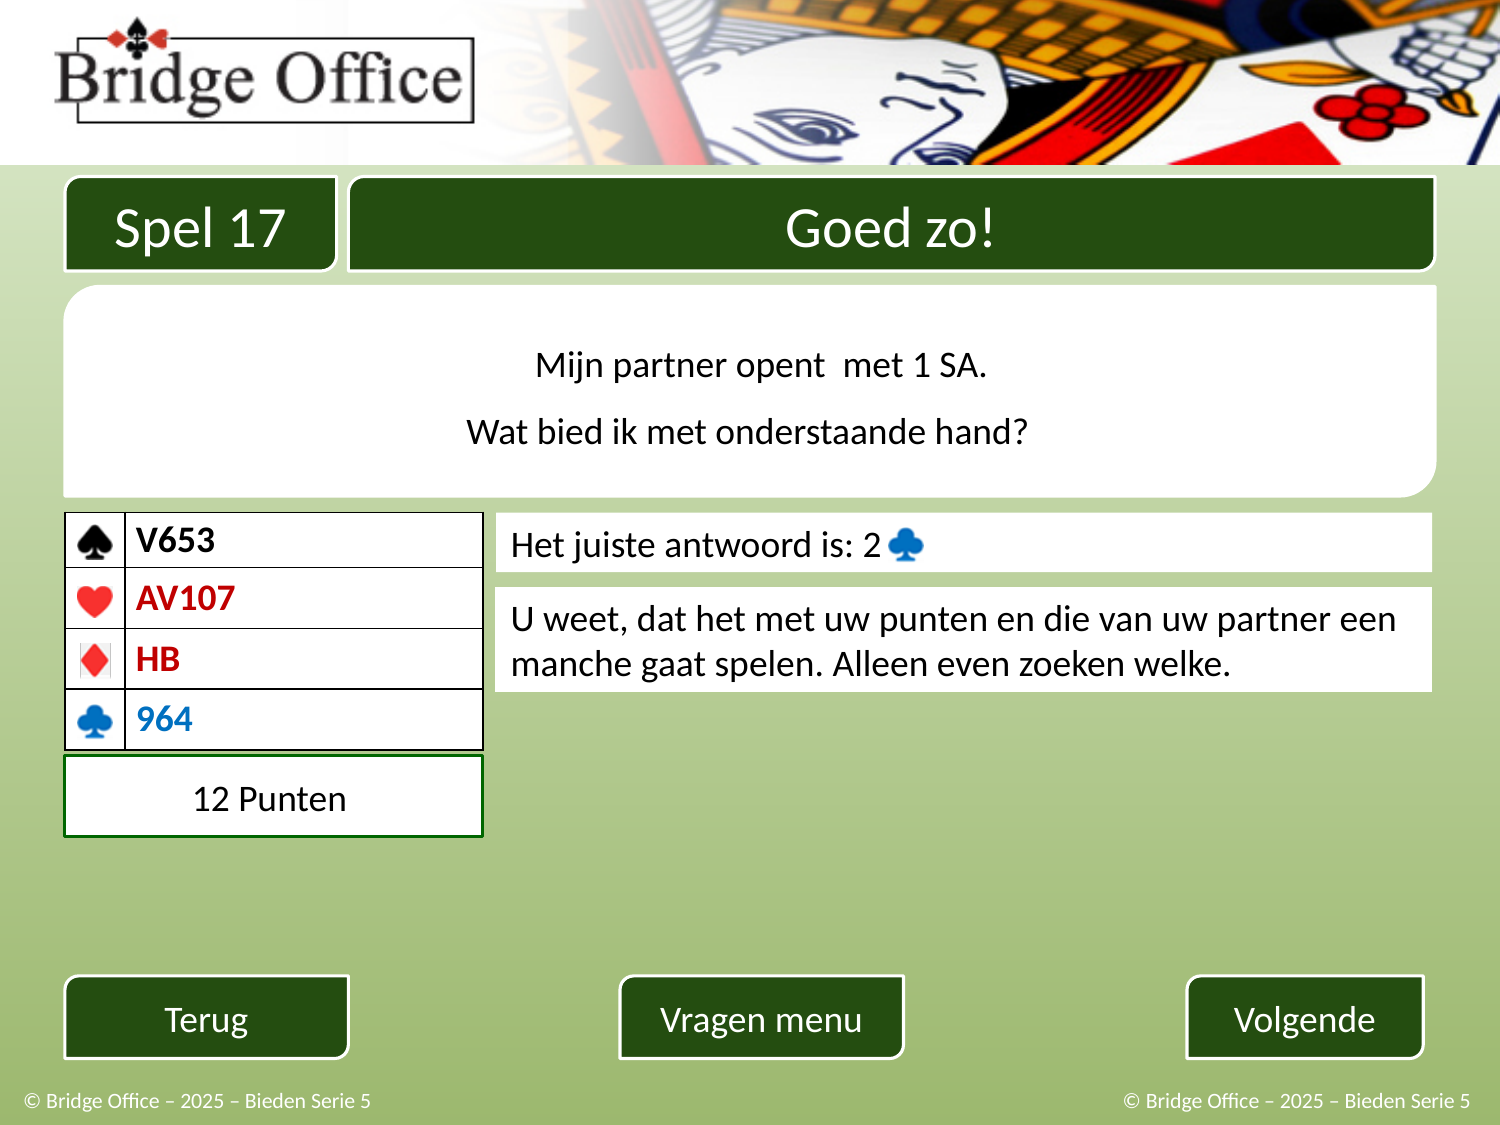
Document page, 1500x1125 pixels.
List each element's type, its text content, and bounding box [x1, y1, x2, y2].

table_cell AV107 [126, 568, 482, 628]
text_box Goed zo! [346, 179, 1437, 273]
text_box U weet, dat het met uw punten en die van uw partner een manche gaat spelen. Alleen even zoeken welke. [484, 587, 1500, 691]
picture [0, 0, 1500, 166]
table_cell [66, 568, 124, 628]
table_cell [66, 690, 124, 749]
picture [77, 585, 114, 618]
table_cell HB [126, 629, 482, 688]
table_header V653 [126, 513, 482, 567]
picture [77, 703, 114, 740]
picture [77, 524, 114, 561]
text_box Terug [63, 974, 350, 1061]
picture [77, 643, 114, 679]
text_box Vragen menu [618, 974, 906, 1061]
text_box Wat bied ik met onderstaande hand? [451, 399, 1072, 460]
text_box [63, 284, 1437, 498]
picture [888, 527, 925, 563]
text_box Spel 17 [63, 179, 339, 273]
table_cell 964 [126, 690, 482, 749]
text_box Mijn partner opent met 1 SA. [508, 332, 1015, 393]
table_cell [66, 629, 124, 688]
text_box Volgende [1185, 974, 1425, 1061]
text_box © Bridge Office – 2025 – Bieden Serie 5 [1107, 1079, 1500, 1121]
text_box © Bridge Office – 2025 – Bieden Serie 5 [8, 1079, 393, 1121]
text_box Het juiste antwoord is: 2 [496, 512, 1433, 573]
text_box 12 Punten [63, 754, 484, 838]
table_header [66, 513, 124, 567]
